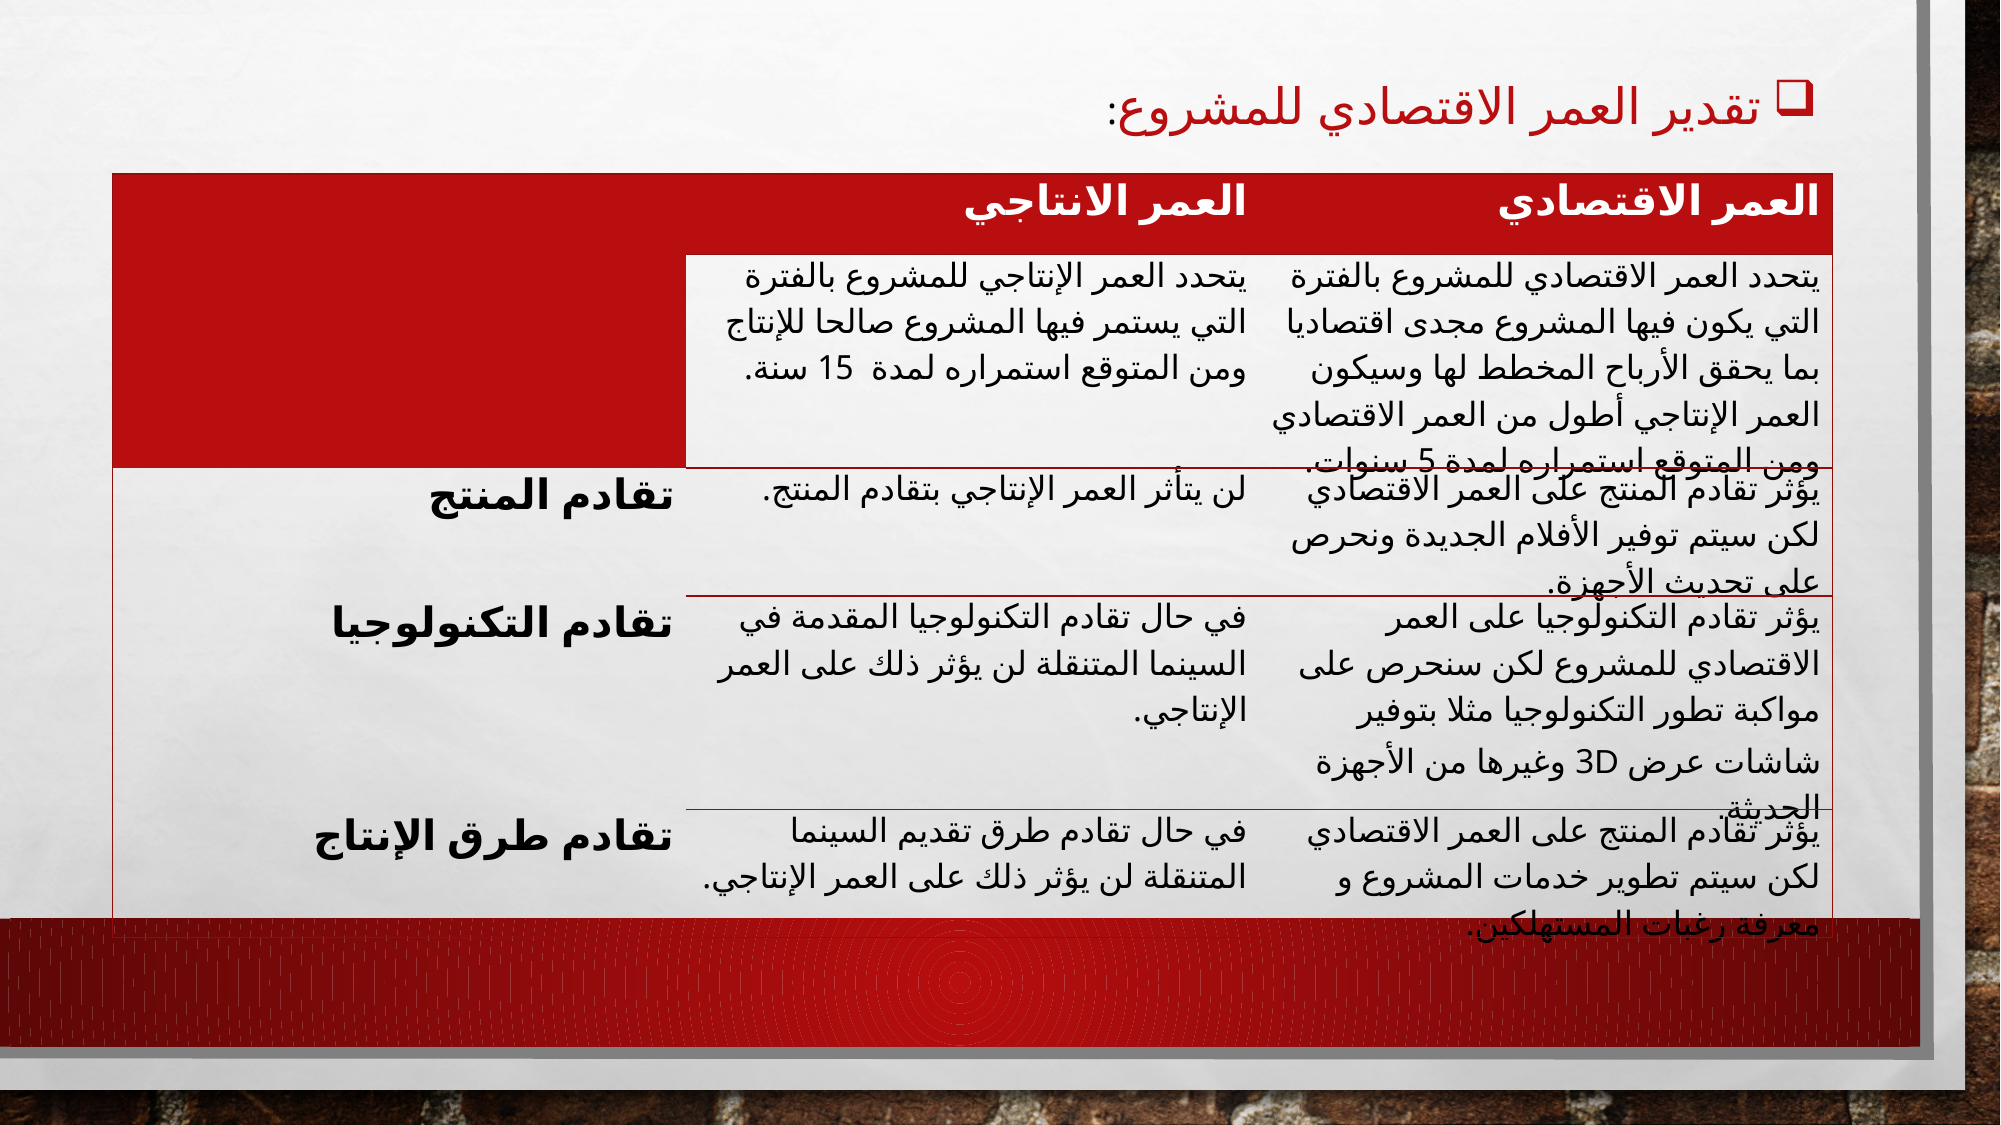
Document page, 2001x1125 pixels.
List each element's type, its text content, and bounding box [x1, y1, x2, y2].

table_cell تقادم التكنولوجيا [113, 596, 686, 810]
table_header العمر الاقتصادي [1259, 175, 1832, 254]
table_cell في حال تقادم طرق تقديم السينما المتنقلة لن يؤثر ذلك على العمر الإنتاجي. [686, 810, 1259, 937]
table_header العمر الانتاجي [686, 175, 1259, 254]
table_header [113, 175, 686, 468]
table_cell يتحدد العمر الإنتاجي للمشروع بالفترة التي يستمر فيها المشروع صالحا للإنتاج ومن المتوقع استمراره لمدة 15 سنة. [686, 255, 1259, 467]
table_cell يؤثر تقادم المنتج على العمر الاقتصادي لكن سيتم توفير الأفلام الجديدة ونحرص على تحديث الأجهزة. [1259, 469, 1832, 595]
table_cell يتحدد العمر الاقتصادي للمشروع بالفترة التي يكون فيها المشروع مجدى اقتصاديا بما يحقق الأرباح المخطط لها وسيكون العمر الإنتاجي أطول من العمر الاقتصادي ومن المتوقع استمراره لمدة 5 سنوات. [1259, 255, 1832, 467]
table_cell تقادم المنتج [113, 468, 686, 596]
table_cell في حال تقادم التكنولوجيا المقدمة في السينما المتنقلة لن يؤثر ذلك على العمر الإنتاجي. [686, 597, 1259, 809]
text_box تقدير العمر الاقتصادي للمشروع: [432, 67, 1833, 143]
picture [0, 0, 2000, 1125]
table_cell يؤثر تقادم المنتج على العمر الاقتصادي لكن سيتم تطوير خدمات المشروع و معرفة رغبات المستهلكين. [1259, 810, 1832, 937]
table_cell يؤثر تقادم التكنولوجيا على العمر الاقتصادي للمشروع لكن سنحرص على مواكبة تطور التكنولوجيا مثلا بتوفير شاشات عرض 3D وغيرها من الأجهزة الحديثة. [1259, 597, 1832, 809]
table_cell تقادم طرق الإنتاج [113, 810, 686, 937]
table_cell لن يتأثر العمر الإنتاجي بتقادم المنتج. [686, 469, 1259, 595]
